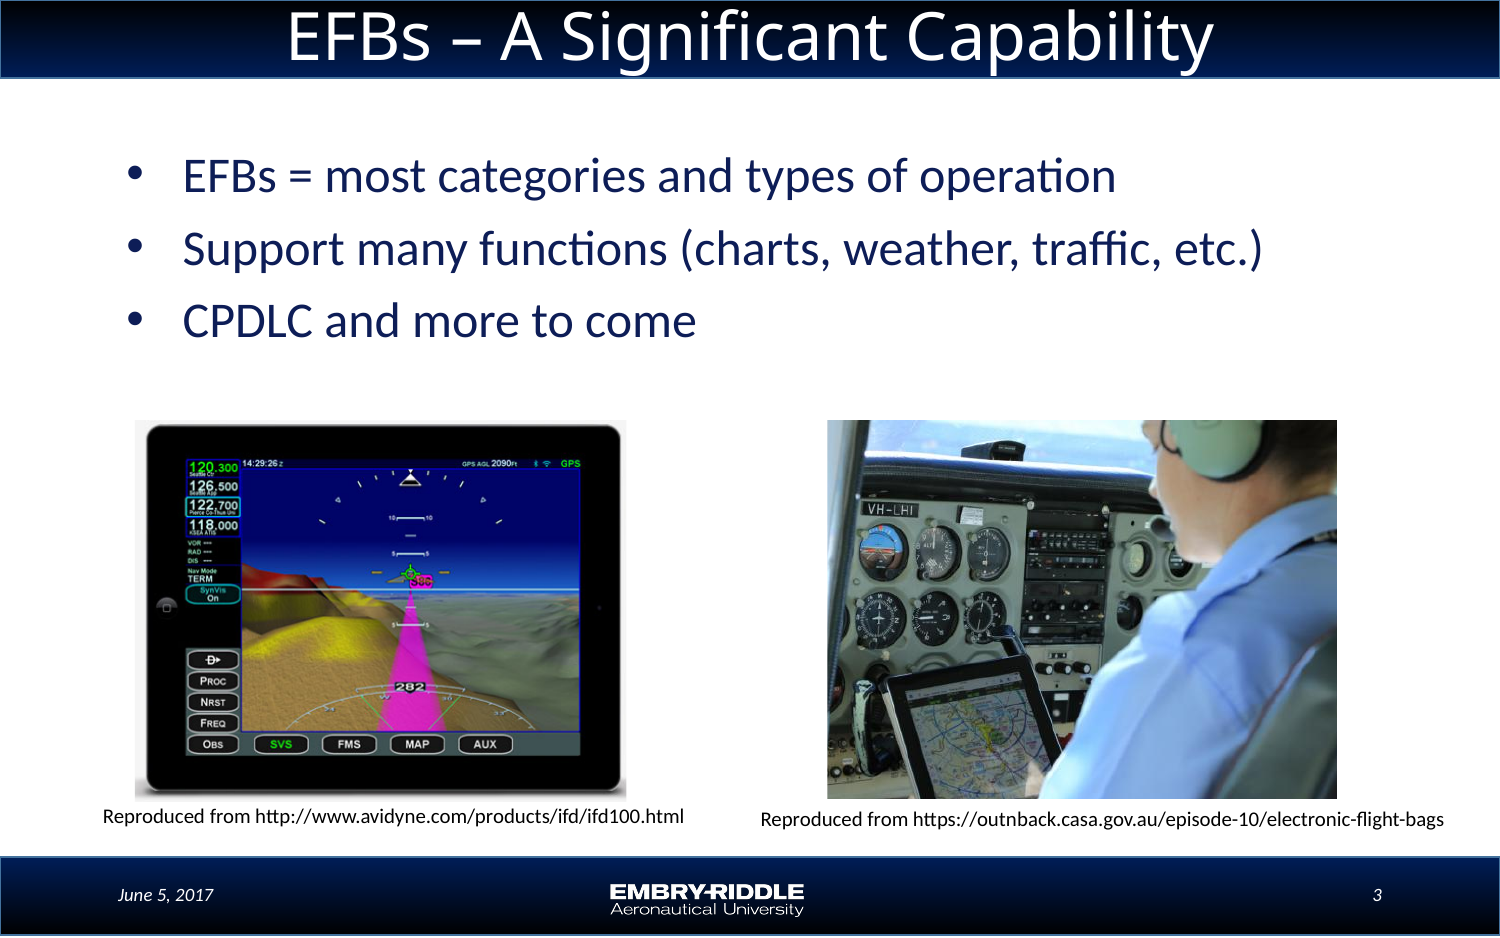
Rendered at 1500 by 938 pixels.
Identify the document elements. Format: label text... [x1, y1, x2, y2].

text_box EFBs = most categories and types of operation Support many functions (charts, weather, traffic, etc.) CPDLC and more to come [111, 135, 1401, 428]
text_box Reproduced from http://www.avidyne.com/products/ifd/ifd100.html [88, 794, 700, 835]
text_box Reproduced from https://outnback.casa.gov.au/episode-10/electronic-flight-bags [745, 798, 1460, 839]
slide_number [103, 868, 441, 919]
picture [827, 420, 1337, 799]
picture [134, 420, 627, 802]
text_box EFBs – A Significant Capability [82, 0, 1419, 78]
picture [610, 884, 804, 917]
slide_number 3 [1059, 868, 1397, 919]
